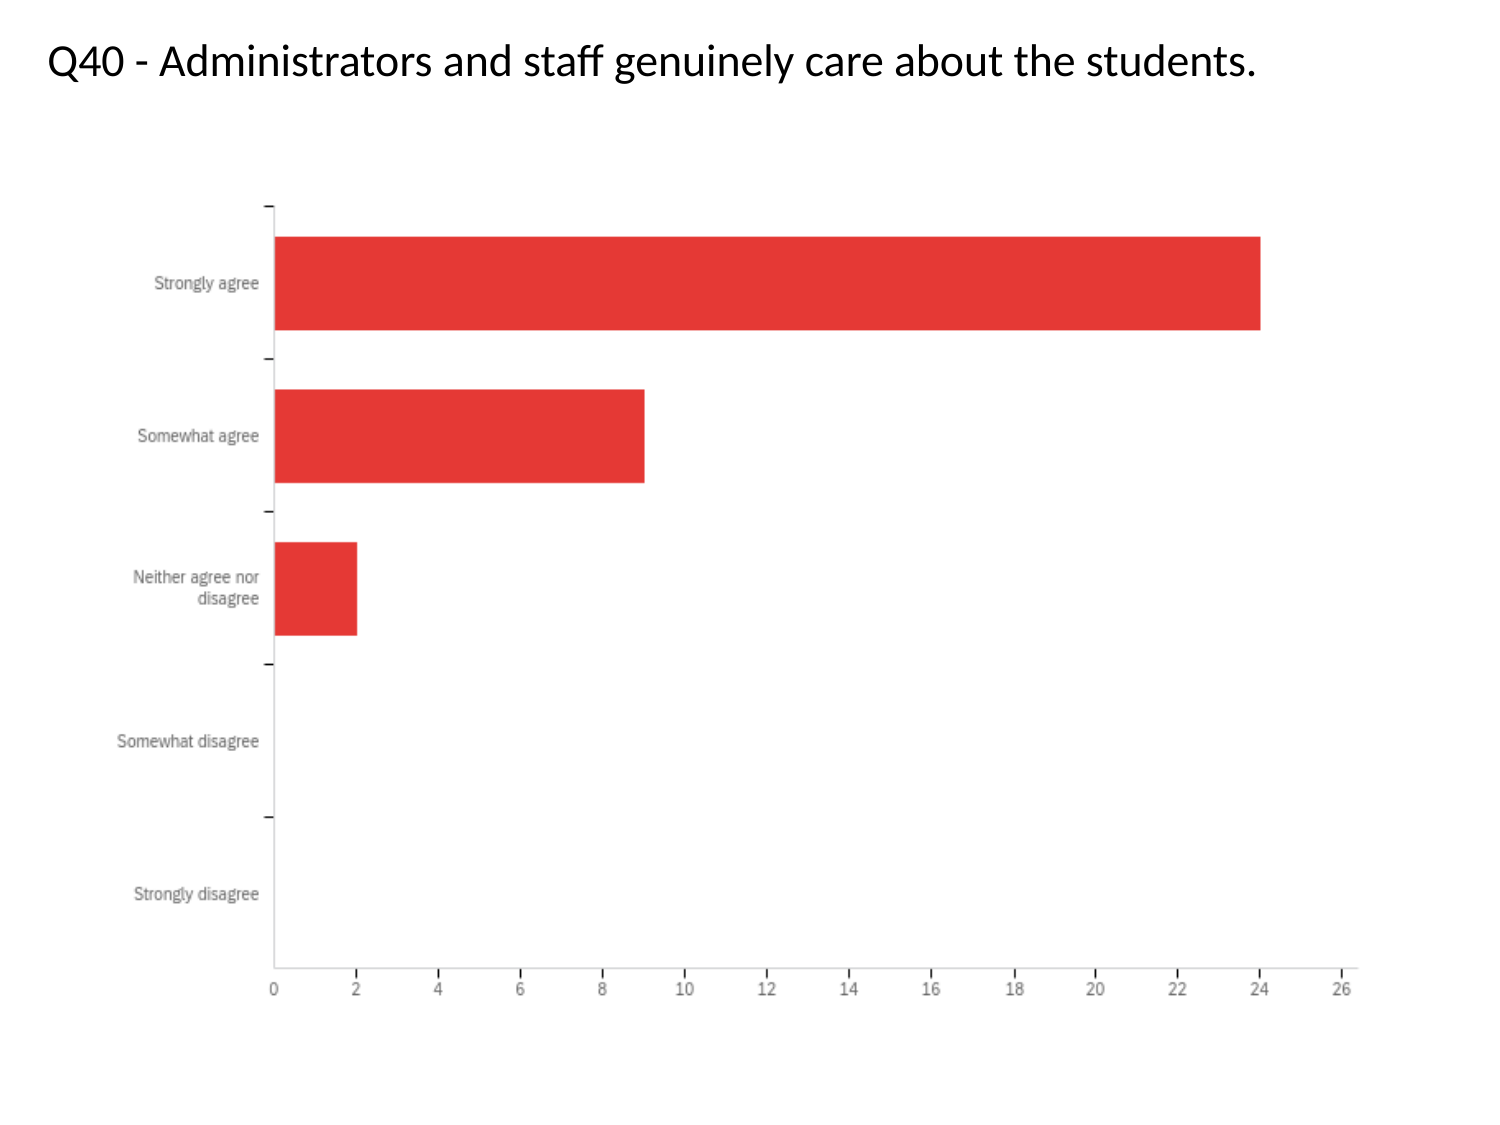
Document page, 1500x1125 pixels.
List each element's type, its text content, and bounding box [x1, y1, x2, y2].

text_box Q40 - Administrators and staff genuinely care about the students. [32, 22, 1383, 84]
picture [93, 196, 1407, 1018]
